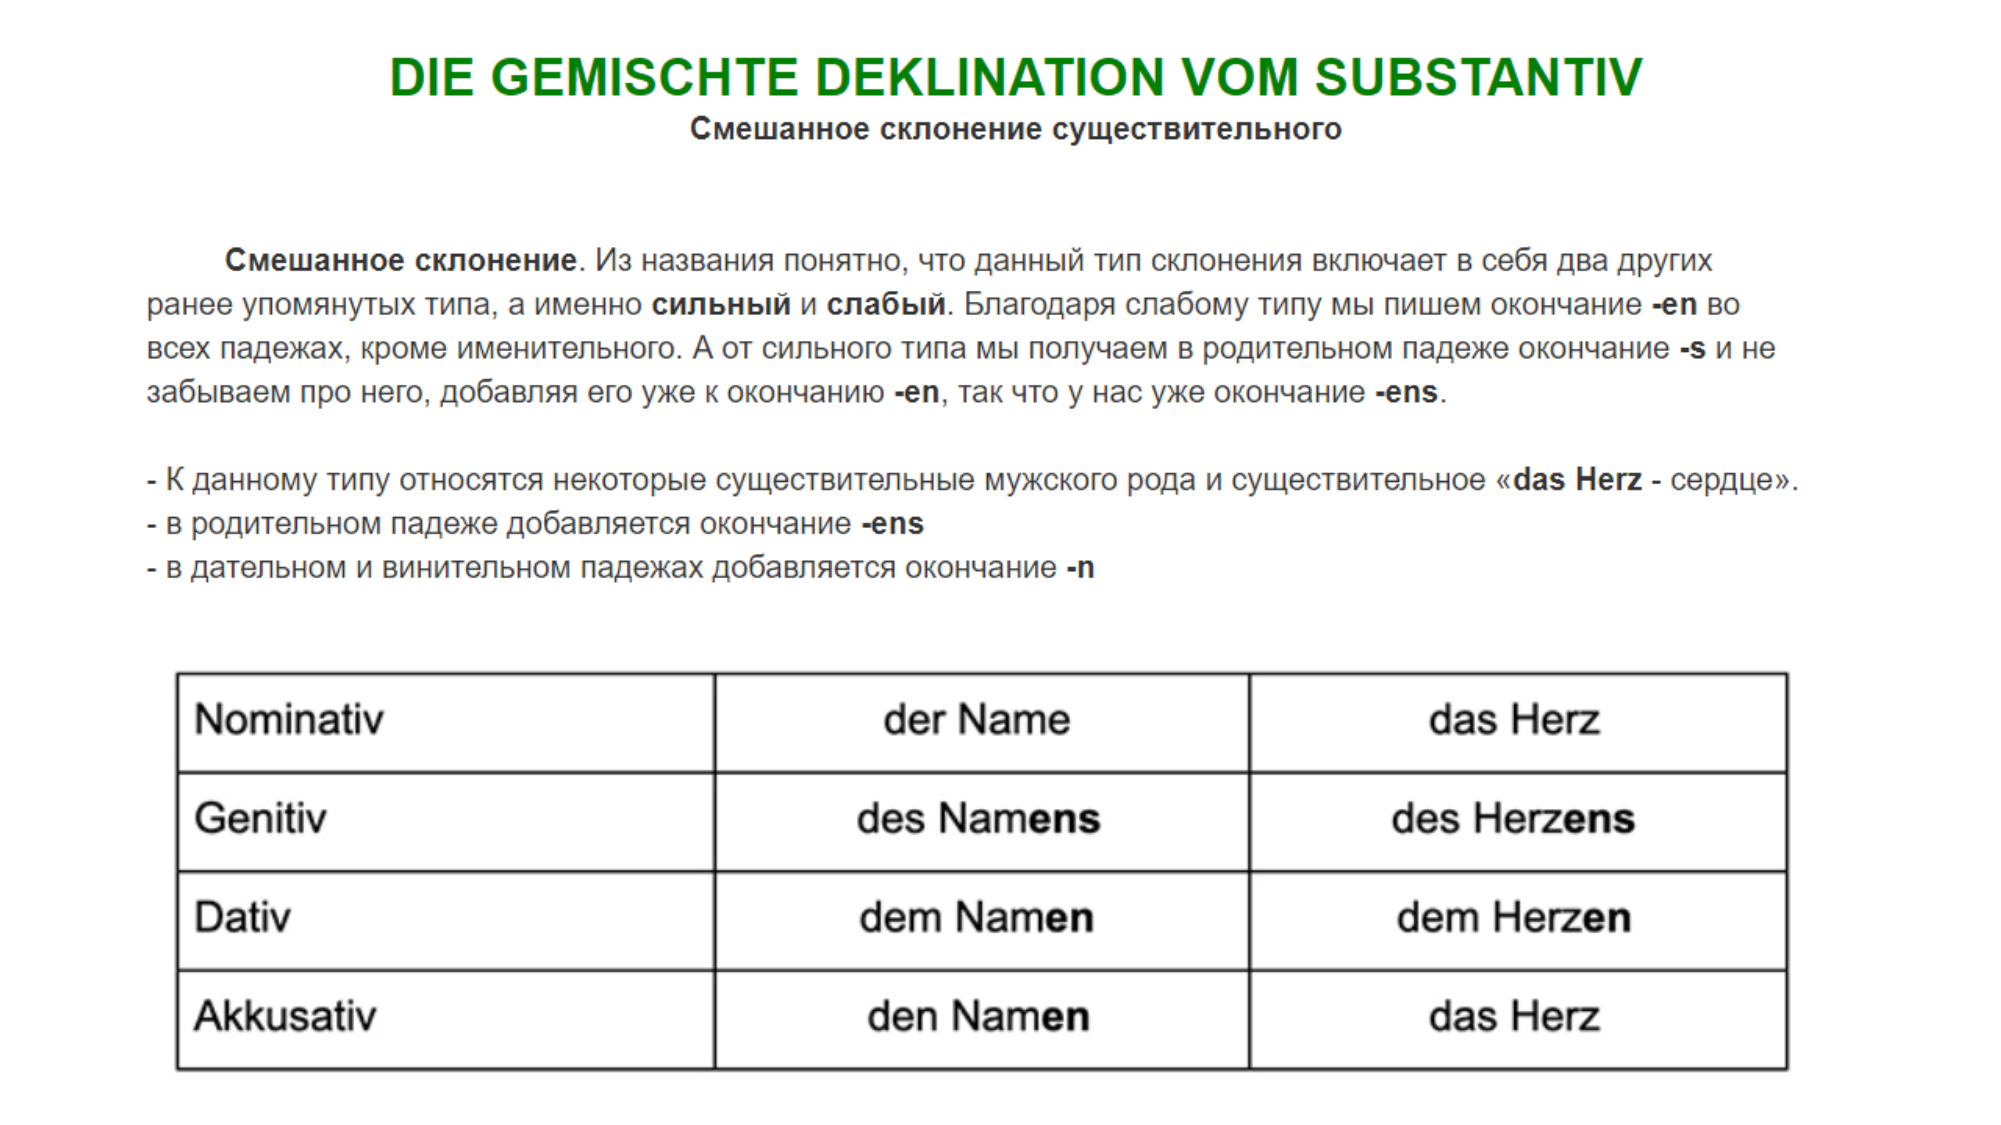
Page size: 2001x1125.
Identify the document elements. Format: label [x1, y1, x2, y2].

picture [134, 19, 1839, 600]
picture [168, 664, 1805, 1085]
